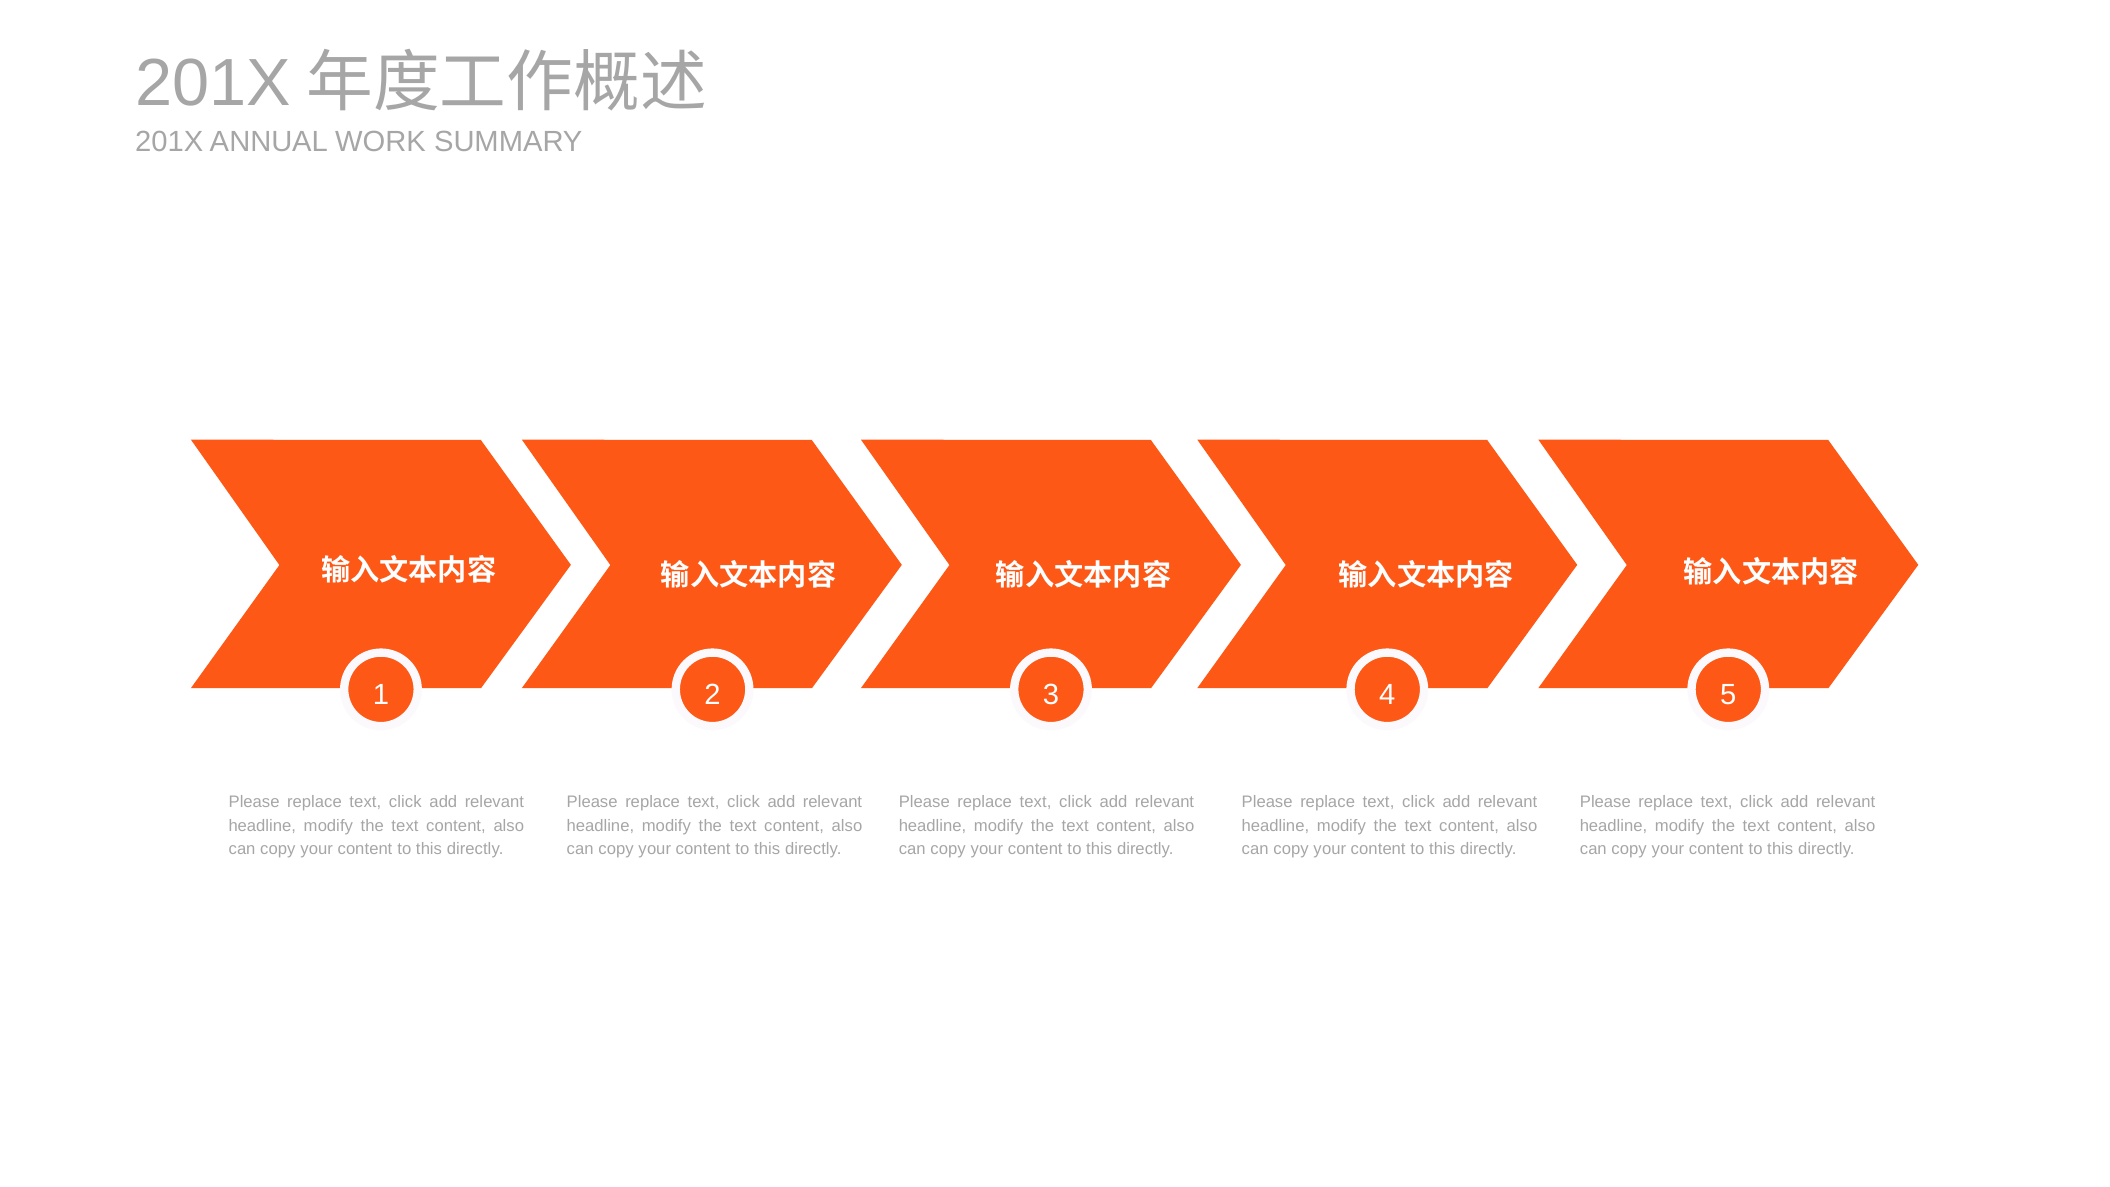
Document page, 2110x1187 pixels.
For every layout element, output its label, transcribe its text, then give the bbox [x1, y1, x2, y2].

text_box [1350, 652, 1425, 727]
text_box 201X年度工作概述 [135, 38, 783, 119]
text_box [521, 439, 860, 689]
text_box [344, 652, 418, 727]
text_box Please replace text, click add relevant headline, modify the text content, also can copy your content to this directly. [1241, 786, 1538, 859]
text_box Please replace text, click add relevant headline, modify the text content, also can copy your content to this directly. [898, 786, 1195, 859]
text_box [1691, 652, 1766, 727]
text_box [190, 439, 521, 689]
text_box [860, 439, 1197, 689]
text_box Please replace text, click add relevant headline, modify the text content, also can copy your content to this directly. [228, 786, 525, 859]
text_box 201X ANNUAL WORK SUMMARY [135, 122, 596, 158]
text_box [1197, 439, 1538, 689]
text_box Please replace text, click add relevant headline, modify the text content, also can copy your content to this directly. [1579, 786, 1876, 859]
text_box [675, 652, 750, 727]
text_box Please replace text, click add relevant headline, modify the text content, also can copy your content to this directly. [566, 786, 863, 859]
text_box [1014, 652, 1088, 727]
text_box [1538, 439, 1919, 689]
